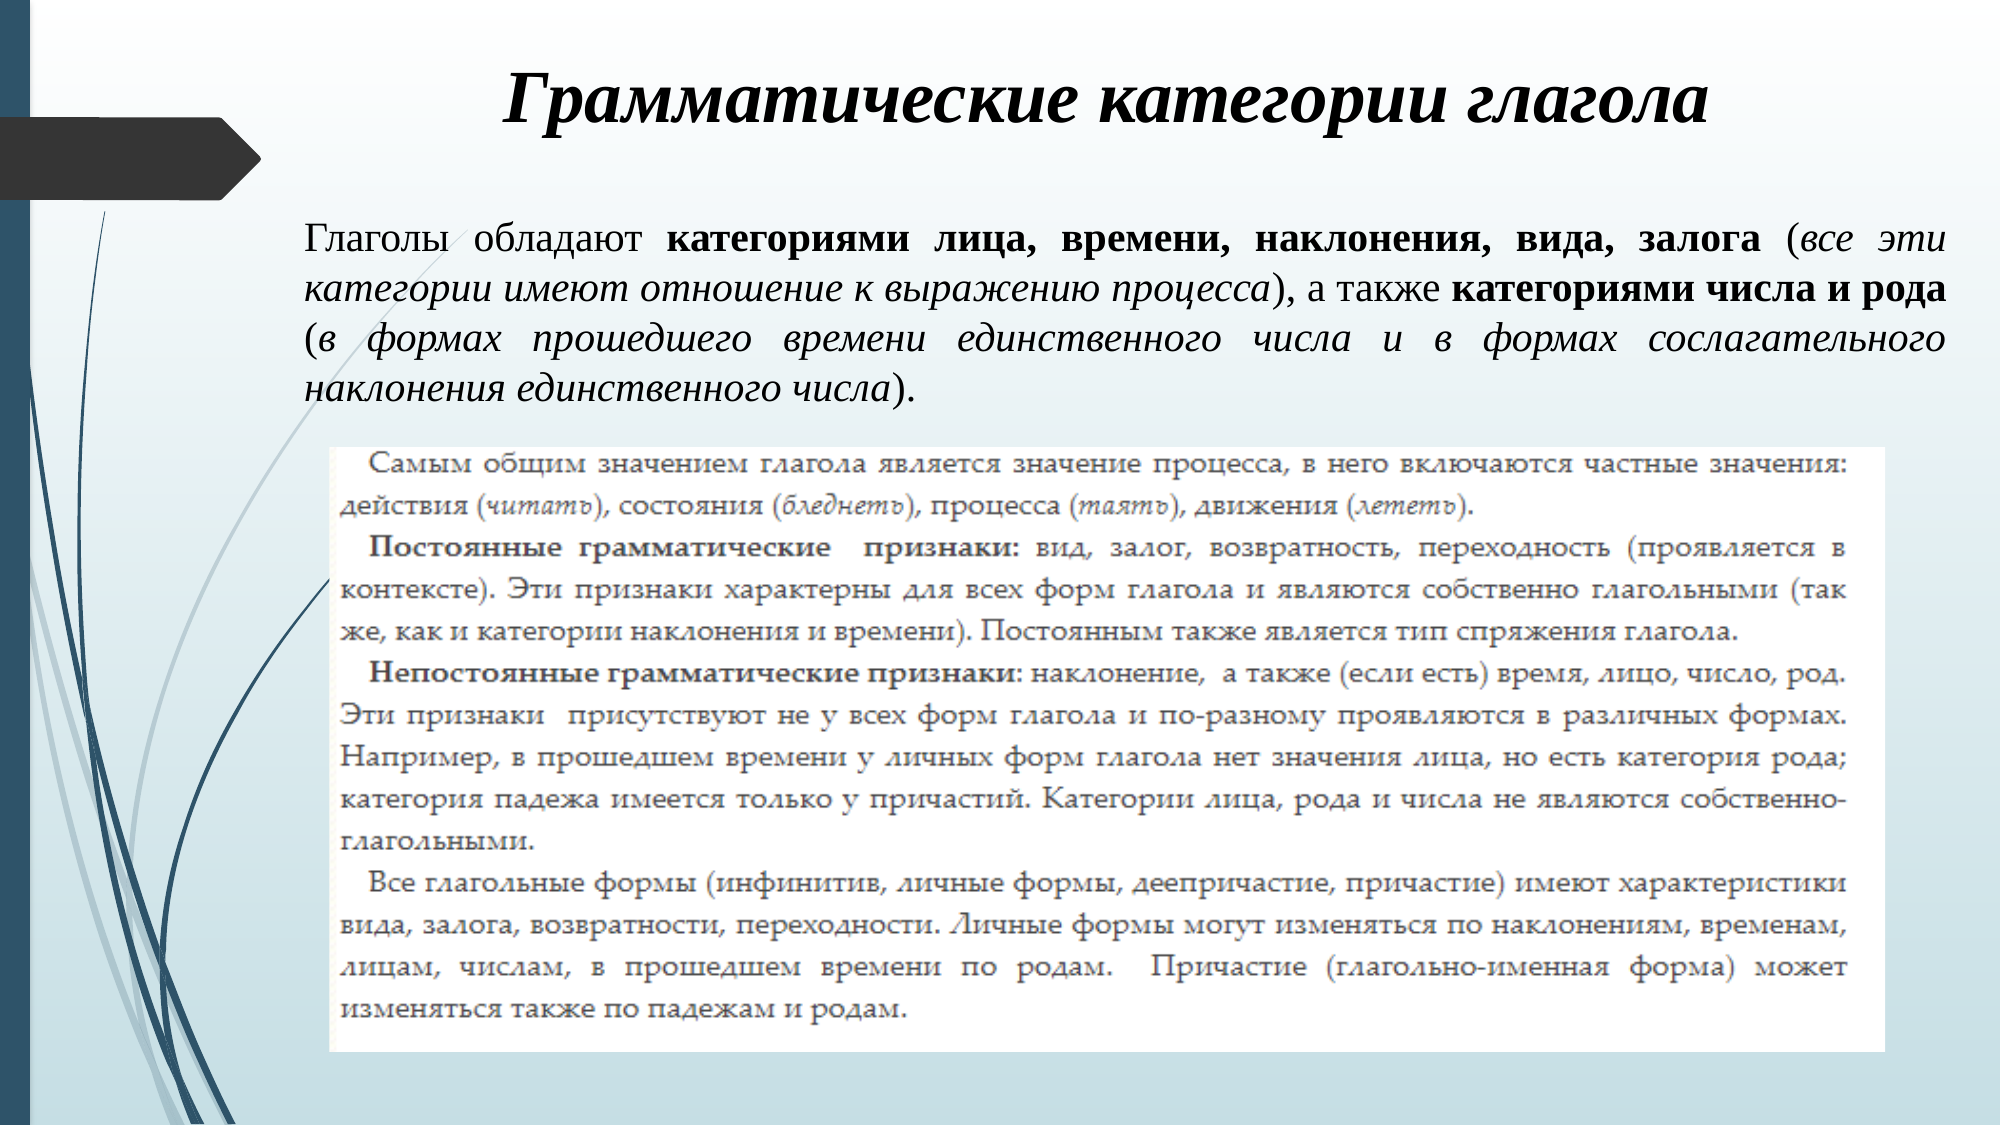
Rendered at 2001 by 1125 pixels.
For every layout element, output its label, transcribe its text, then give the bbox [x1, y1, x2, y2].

list Глаголы обладают категориями лица, времени, наклонения, вида, залога (все эти категории имеют отношение к выражению процесса), а также категориями числа и рода (в формах прошедшего времени единственного числа и в формах сослагательного наклонения единственного числа). [289, 202, 1962, 1053]
picture [329, 446, 1886, 1053]
title Грамматические категории глагола [372, 39, 1842, 202]
